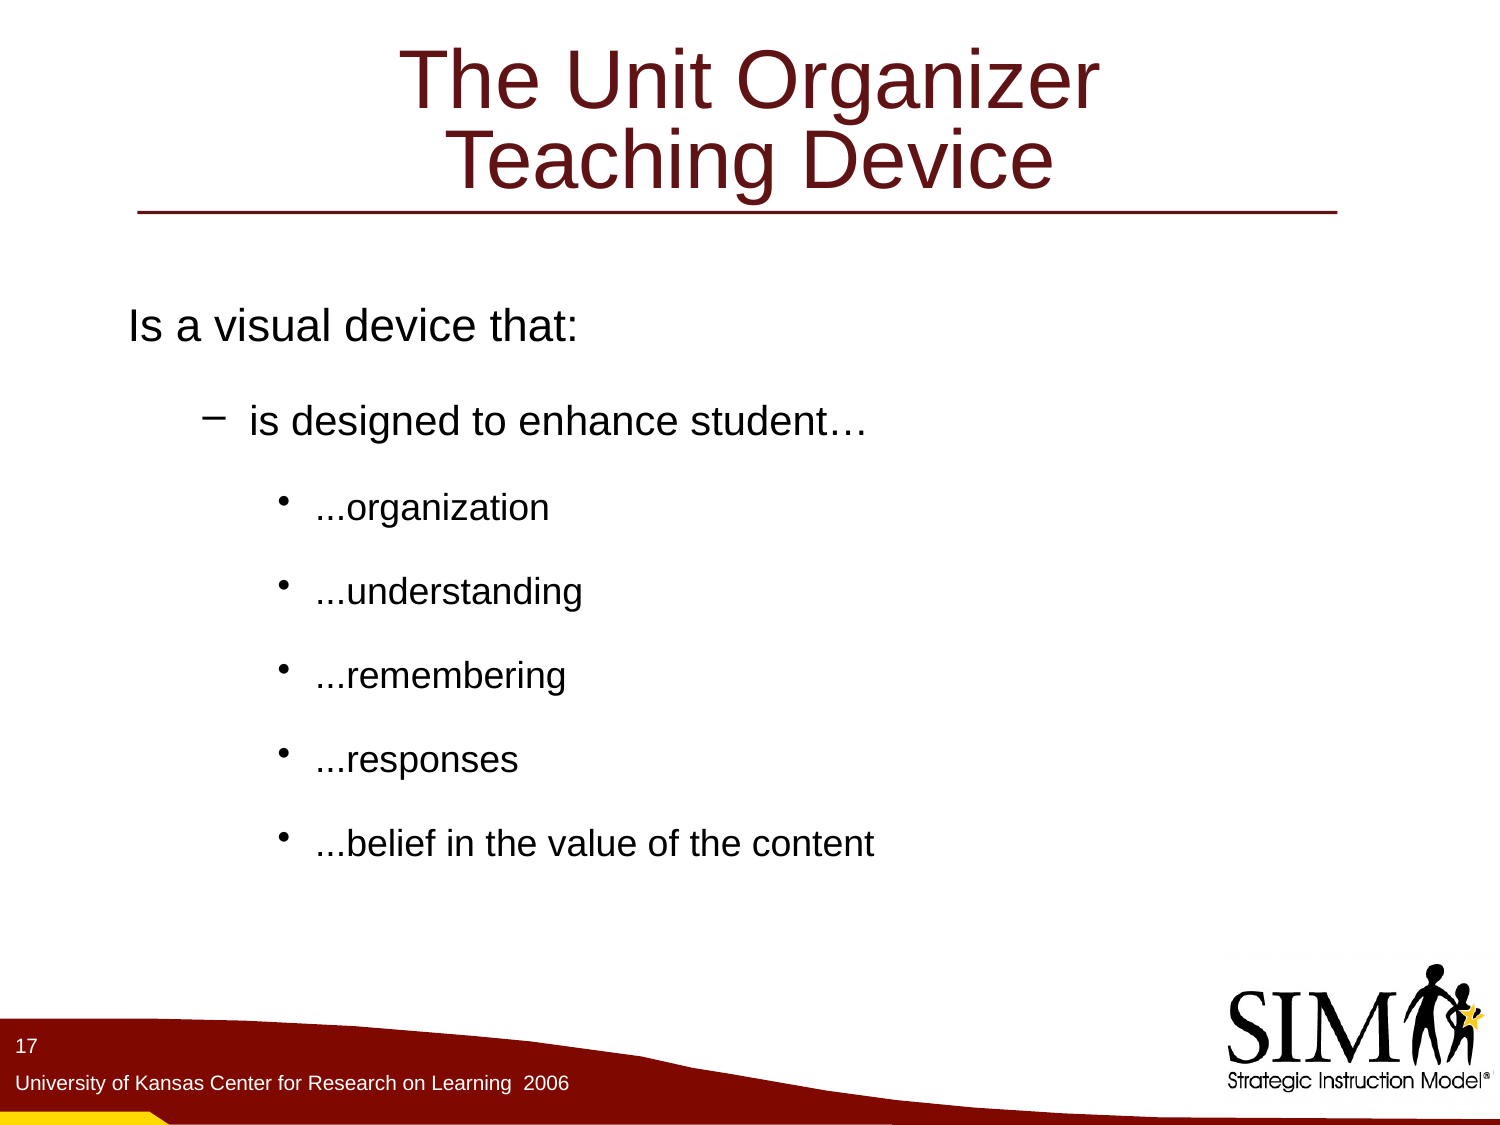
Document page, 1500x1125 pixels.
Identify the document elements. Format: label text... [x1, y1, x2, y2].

footer University of Kansas Center for Research on Learning 2006 [0, 1062, 626, 1101]
slide_number 17 [0, 1024, 313, 1062]
list Is a visual device that: is designed to enhance student… ...organization ...understanding ...remembering ...responses ...belief in the value of the content [112, 249, 1388, 901]
picture [1222, 949, 1500, 1108]
title The Unit Organizer Teaching Device [112, 74, 1388, 213]
